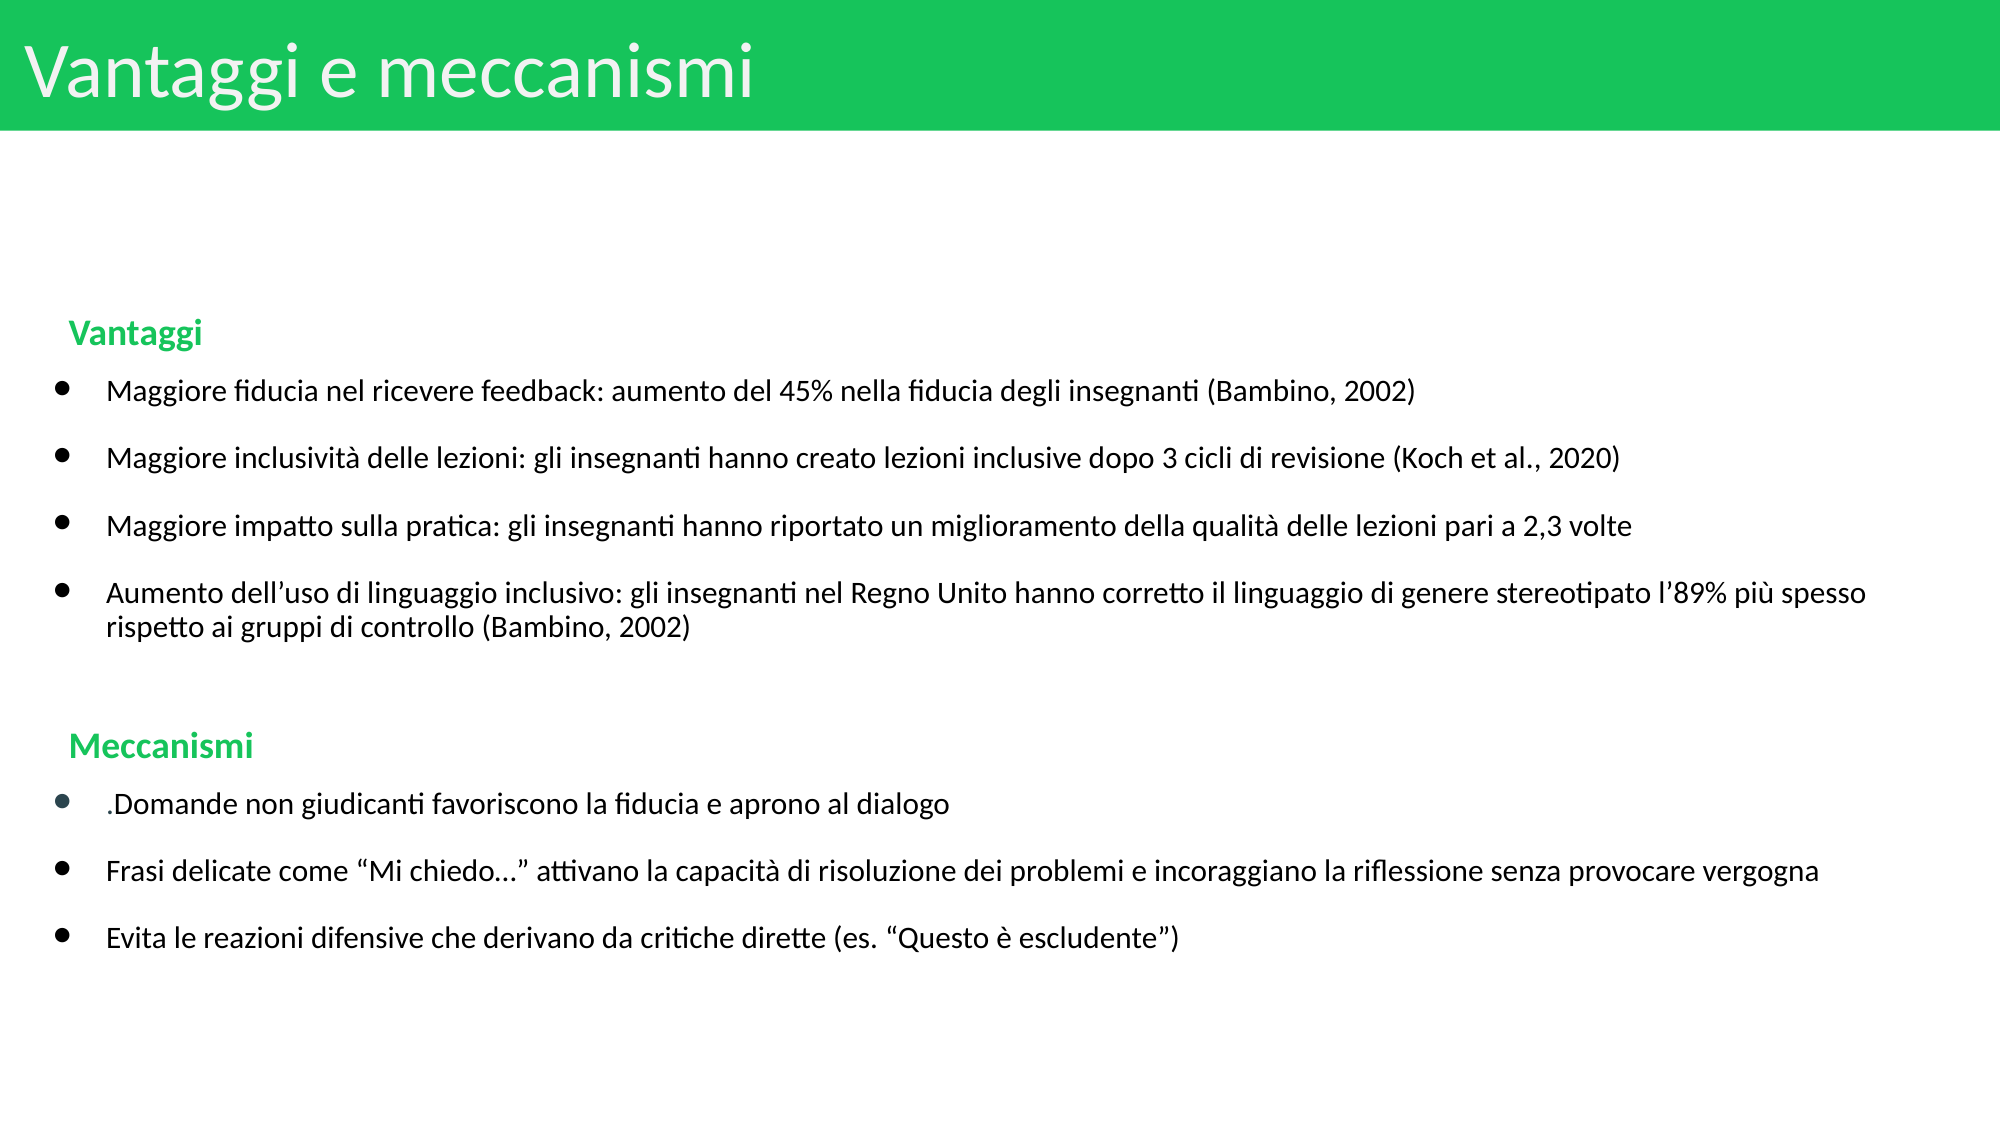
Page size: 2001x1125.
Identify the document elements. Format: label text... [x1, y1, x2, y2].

title Vantaggi e meccanismi [16, 13, 1976, 131]
list Vantaggi Maggiore fiducia nel ricevere feedback: aumento del 45% nella fiducia degli insegnanti (Bambino, 2002) Maggiore inclusività delle lezioni: gli insegnanti hanno creato lezioni inclusive dopo 3 cicli di revisione (Koch et al., 2020) Maggiore impatto sulla pratica: gli insegnanti hanno riportato un miglioramento della qualità delle lezioni pari a 2,3 volte Aumento dell’uso di linguaggio inclusivo: gli insegnanti nel Regno Unito hanno corretto il linguaggio di genere stereotipato l’89% più spesso rispetto ai gruppi di controllo (Bambino, 2002) Meccanismi .Domande non giudicanti favoriscono la fiducia e aprono al dialogo Frasi delicate come “Mi chiedo…” attivano la capacità di risoluzione dei problemi e incoraggiano la riflessione senza provocare vergogna Evita le reazioni difensive che derivano da critiche dirette (es. “Questo è escludente”) [16, 239, 1976, 1108]
